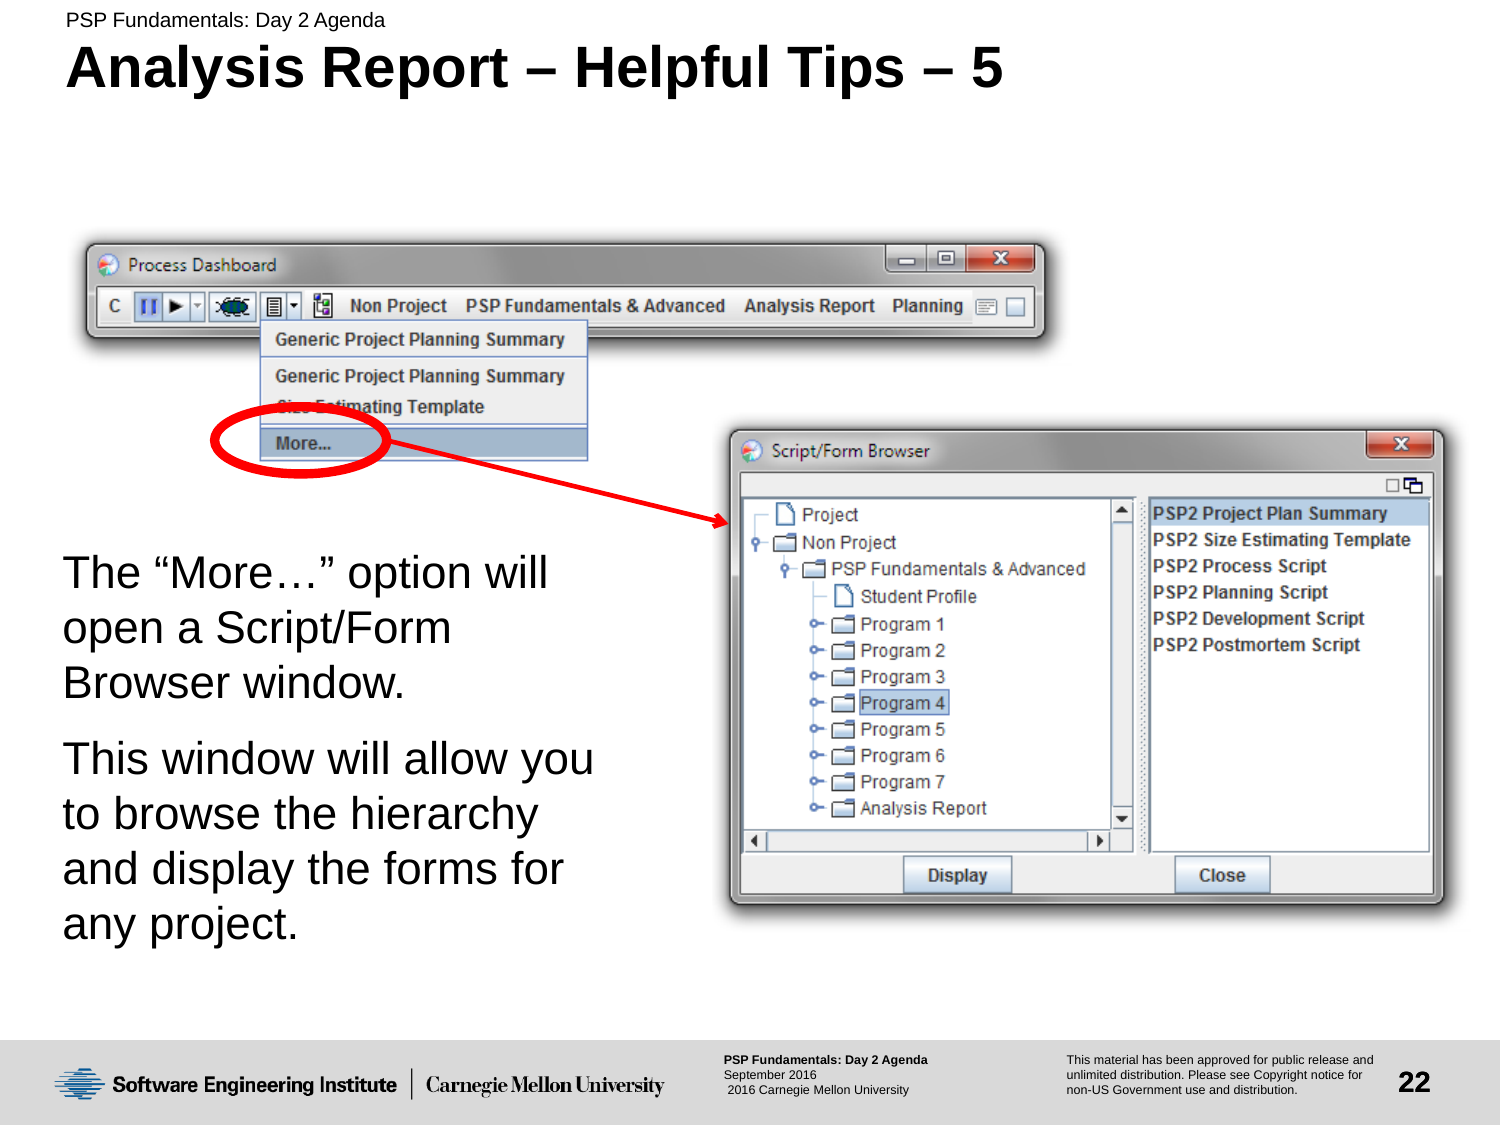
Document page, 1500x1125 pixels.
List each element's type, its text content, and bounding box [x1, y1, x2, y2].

text_box [245, 466, 357, 474]
title Analysis Report – Helpful Tips – 5 [65, 37, 1430, 148]
picture [67, 226, 1471, 934]
picture [46, 1061, 673, 1104]
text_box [386, 440, 729, 524]
list The “More…” option will open a Script/Form Browser window. This window will allow you to browse the hierarchy and display the forms for any project. [62, 543, 621, 1017]
